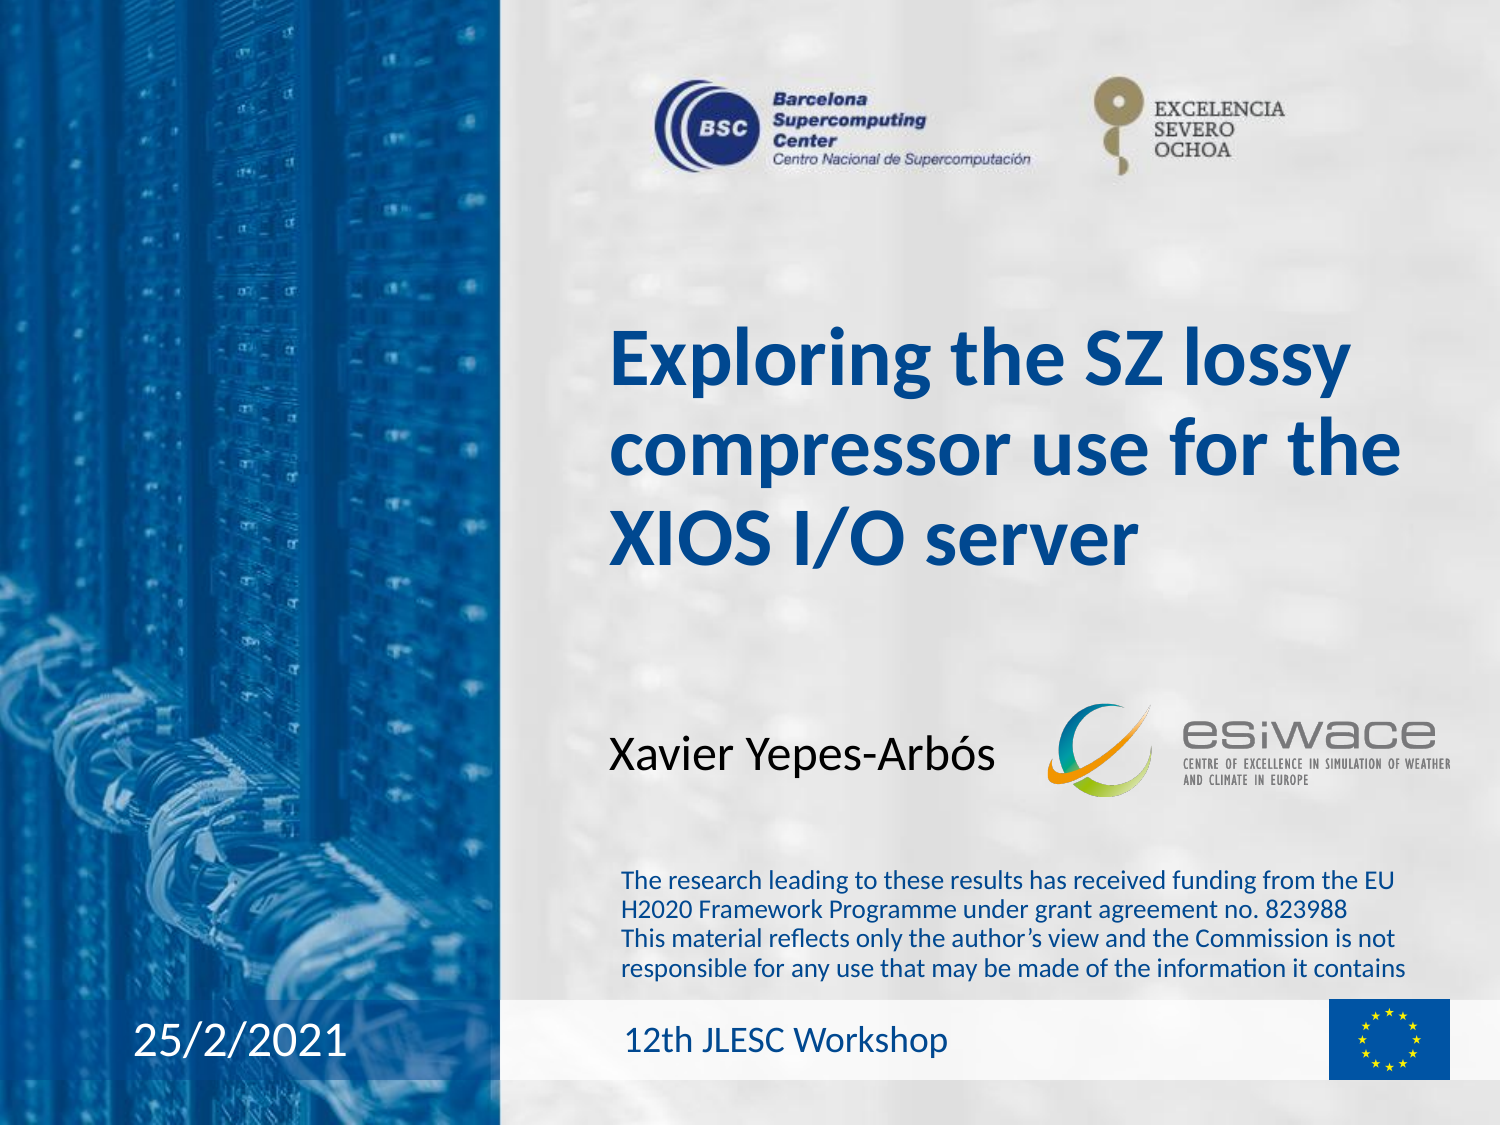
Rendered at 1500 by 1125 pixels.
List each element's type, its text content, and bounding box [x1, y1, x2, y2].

text_box Xavier Yepes-Arbós [594, 685, 1042, 816]
list 12th JLESC Workshop [608, 999, 1327, 1080]
text_box The research leading to these results has received funding from the EU H2020 Framework Programme under grant agreement no. 823988 This material reflects only the author’s view and the Commission is not responsible for any use that may be made of the information it contains [605, 855, 1463, 994]
picture [0, 0, 1500, 1125]
list 25/2/2021 [40, 999, 441, 1080]
title Exploring the SZ lossy compressor use for the XIOS I/O server [594, 238, 1468, 659]
